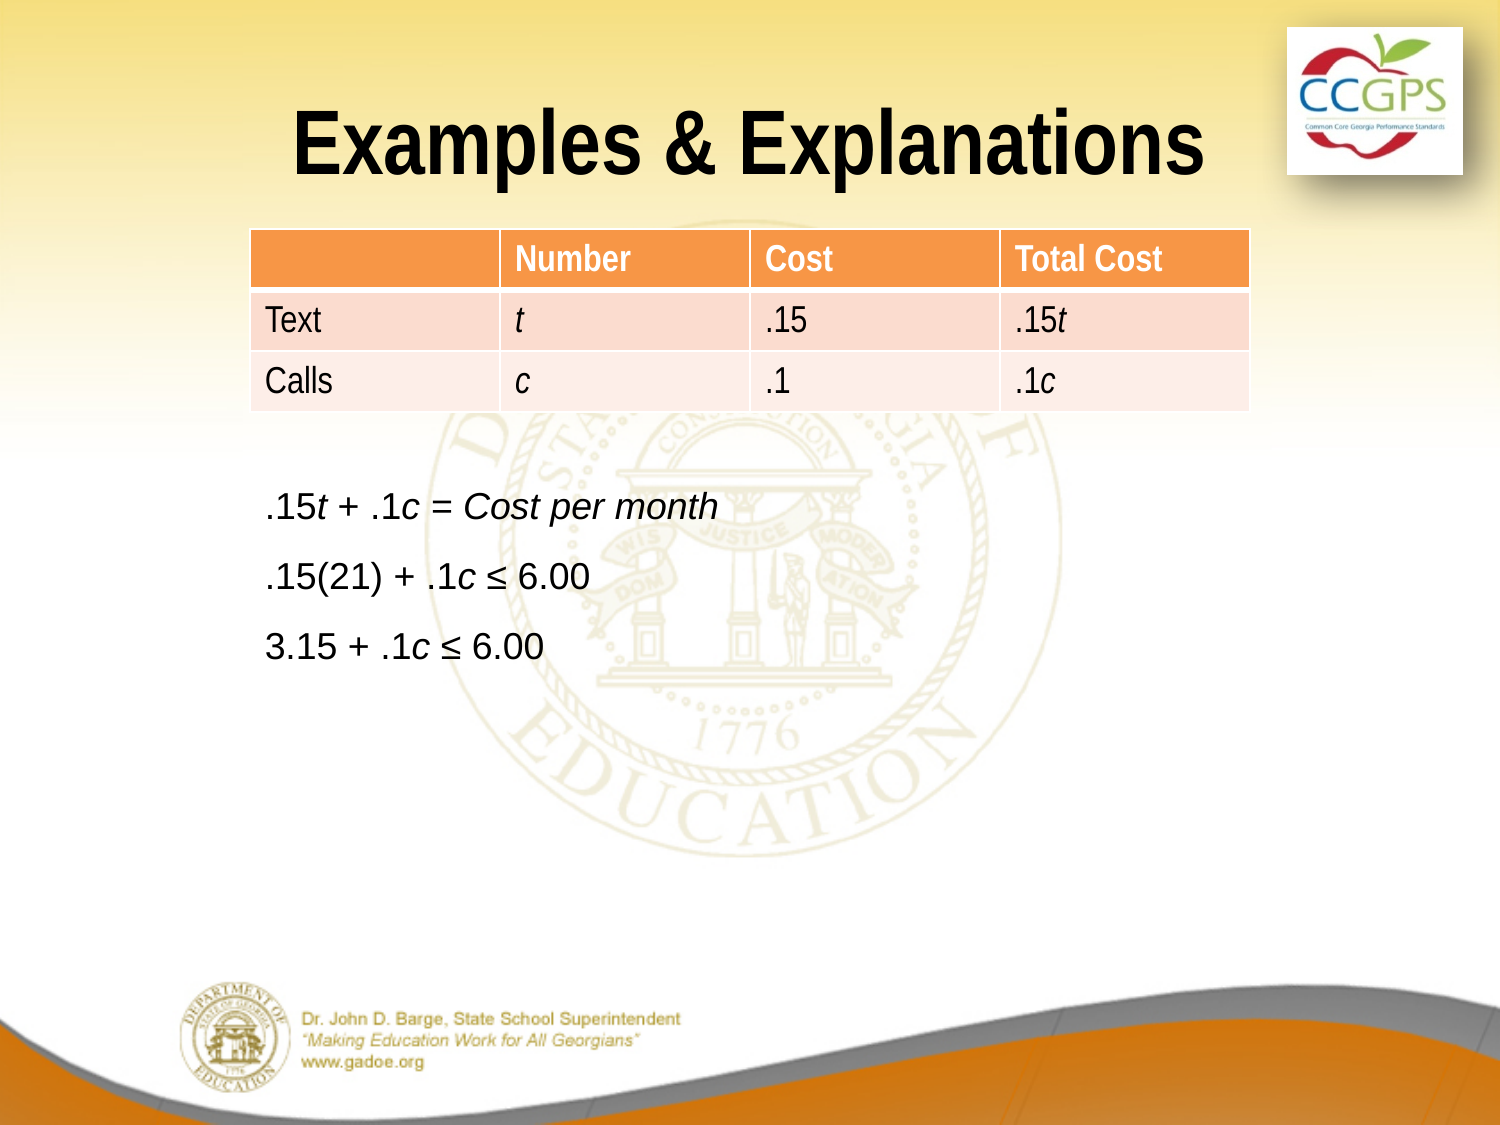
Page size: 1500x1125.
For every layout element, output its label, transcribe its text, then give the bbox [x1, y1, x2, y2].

table_header Cost [751, 230, 999, 287]
table_cell Text [251, 293, 499, 350]
picture [0, 0, 1500, 1125]
table_cell .15t [1001, 293, 1249, 350]
subtitle [224, 287, 1276, 926]
table_cell .15 [751, 293, 999, 350]
table_cell Calls [251, 352, 499, 411]
table_cell .1c [1001, 352, 1249, 411]
title Examples & Explanations [112, 74, 1281, 201]
table_cell .1 [751, 352, 999, 411]
table_cell c [501, 352, 749, 411]
table_header Number [501, 230, 749, 287]
table_header Total Cost [1001, 230, 1249, 287]
text_box .15t + .1c = Cost per month .15(21) + .1c ≤ 6.00 3.15 + .1c ≤ 6.00 [249, 474, 1250, 675]
table_cell t [501, 293, 749, 350]
table_header [251, 230, 499, 287]
